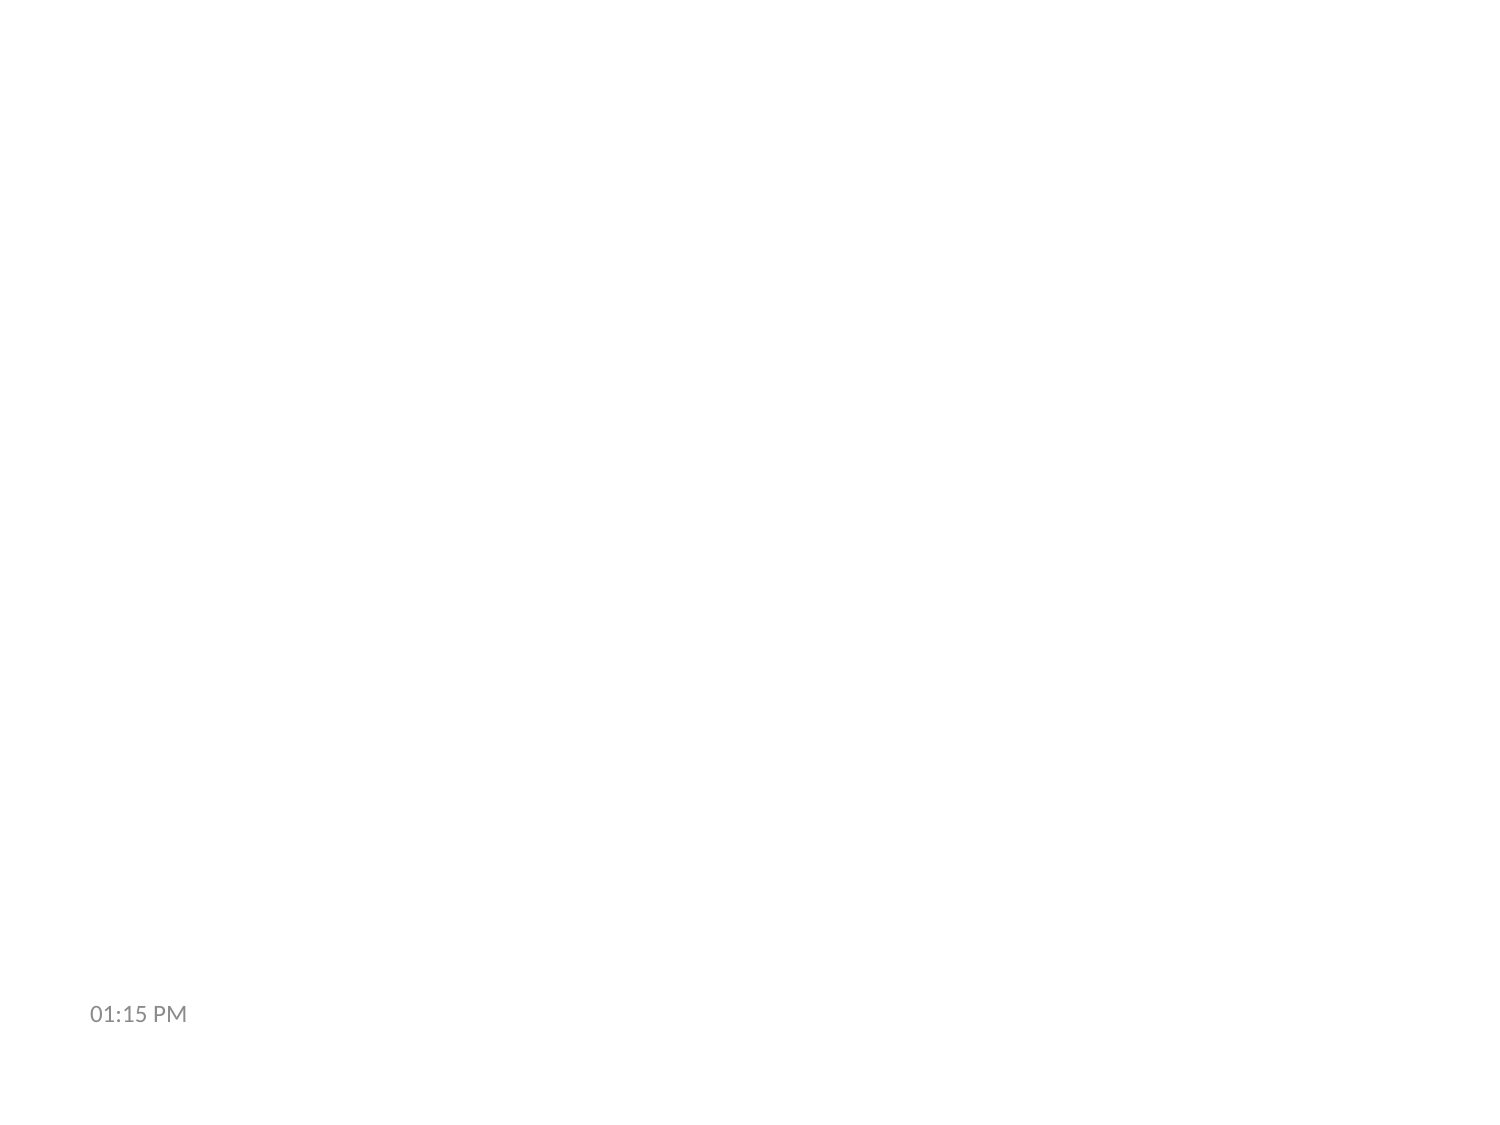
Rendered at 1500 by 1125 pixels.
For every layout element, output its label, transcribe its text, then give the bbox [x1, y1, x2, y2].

text_box 3:35 PM [75, 982, 425, 1043]
